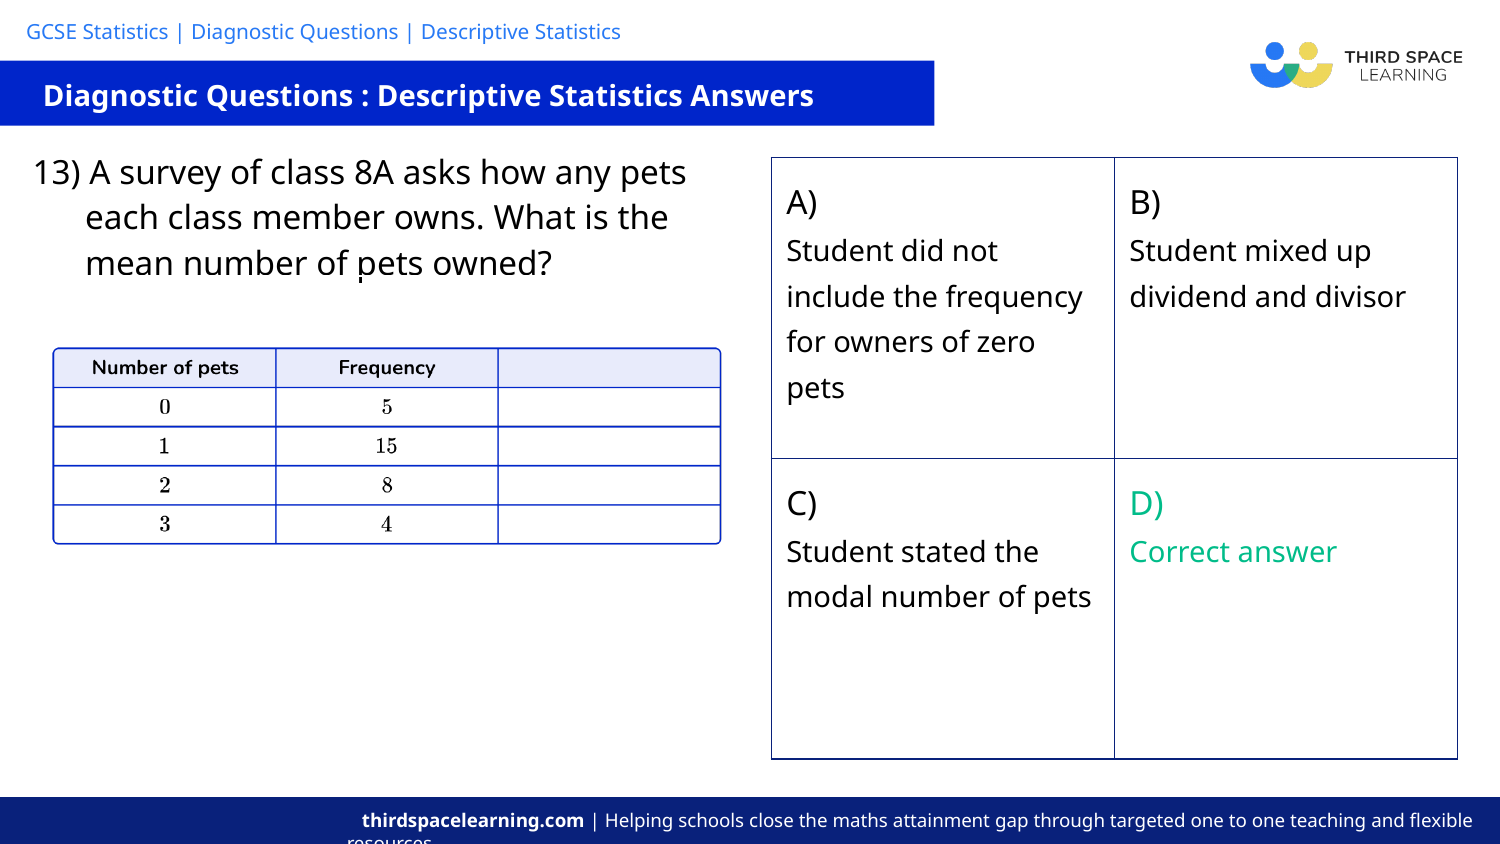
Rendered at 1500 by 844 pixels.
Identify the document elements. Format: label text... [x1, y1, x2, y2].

picture [1250, 33, 1465, 99]
picture [51, 347, 722, 545]
table_header 13) A survey of class 8A asks how any pets each class member owns. What is the mean number of pets owned? [19, 142, 755, 275]
text_box Diagnostic Questions : Descriptive Statistics Answers [27, 61, 880, 127]
